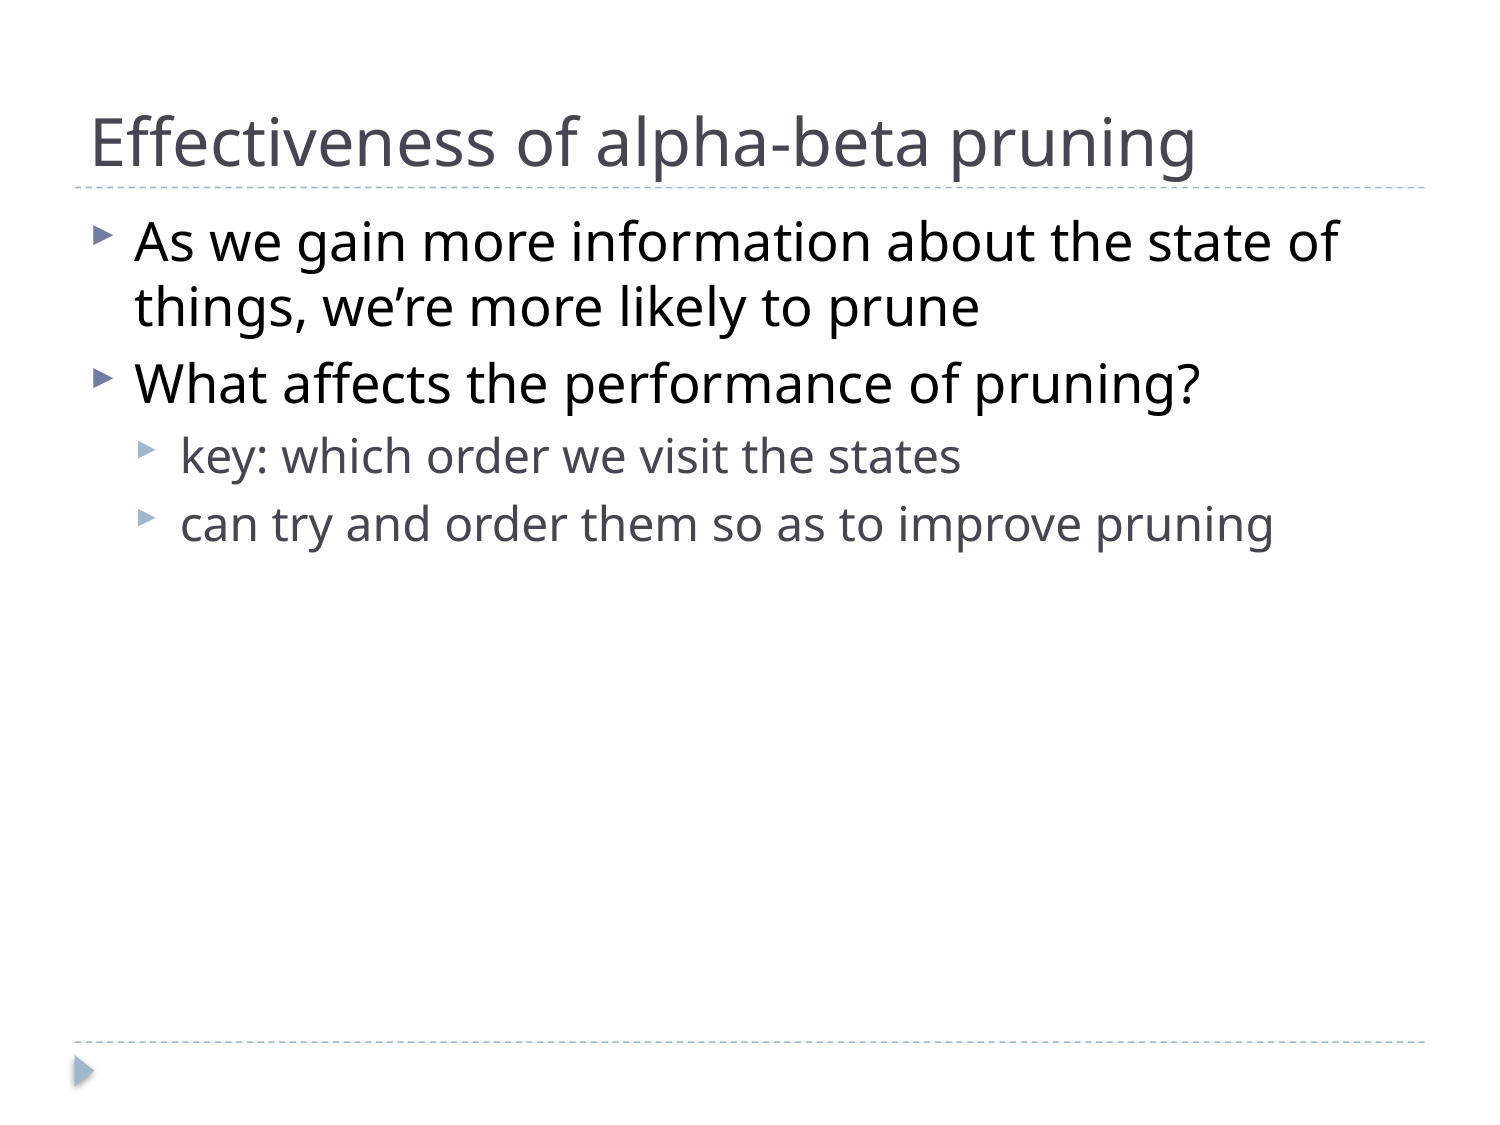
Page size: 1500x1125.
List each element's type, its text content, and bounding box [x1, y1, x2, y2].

list As we gain more information about the state of things, we’re more likely to prune What affects the performance of pruning? key: which order we visit the states can try and order them so as to improve pruning [75, 200, 1425, 1010]
title Effectiveness of alpha-beta pruning [75, 24, 1425, 188]
